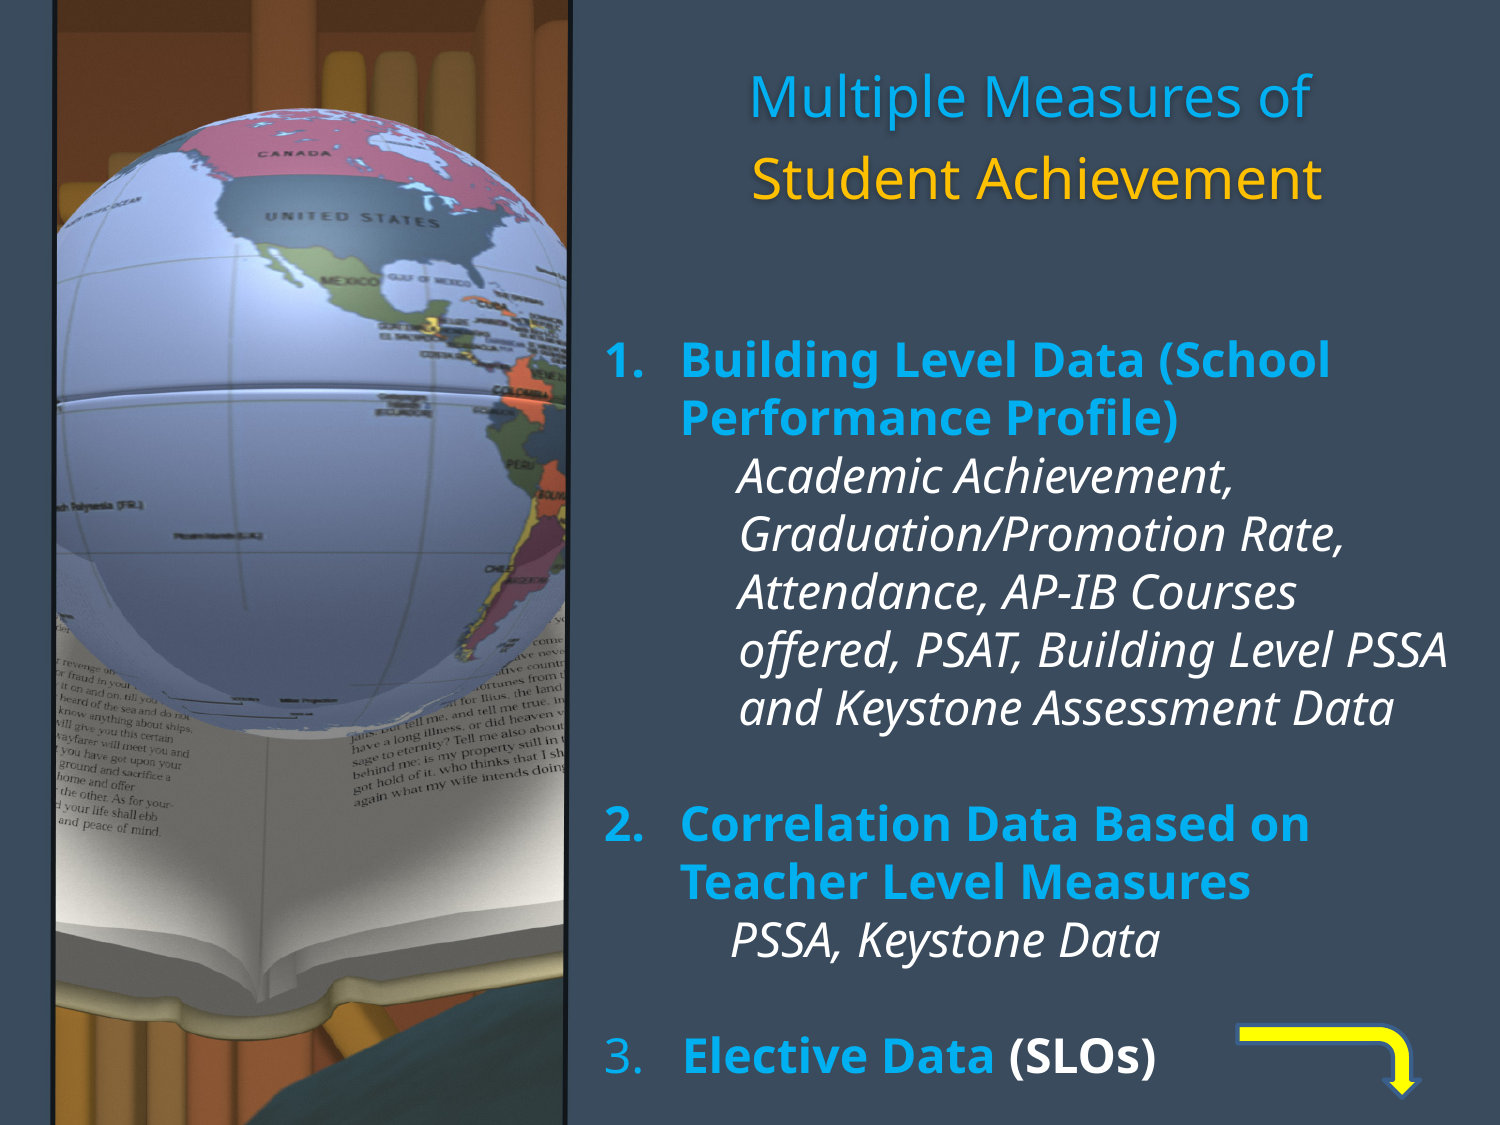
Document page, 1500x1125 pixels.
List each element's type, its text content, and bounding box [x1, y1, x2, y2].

picture [0, 0, 1500, 1125]
text_box [1235, 1022, 1423, 1101]
text_box Multiple Measures of Student Achievement [574, 44, 1500, 313]
text_box Building Level Data (School Performance Profile) Academic Achievement, Graduation/Promotion Rate, Attendance, AP-IB Courses offered, PSAT, Building Level PSSA and Keystone Assessment Data Correlation Data Based on Teacher Level Measures PSSA, Keystone Data 3. Elective Data (SLOs) [588, 322, 1471, 1125]
